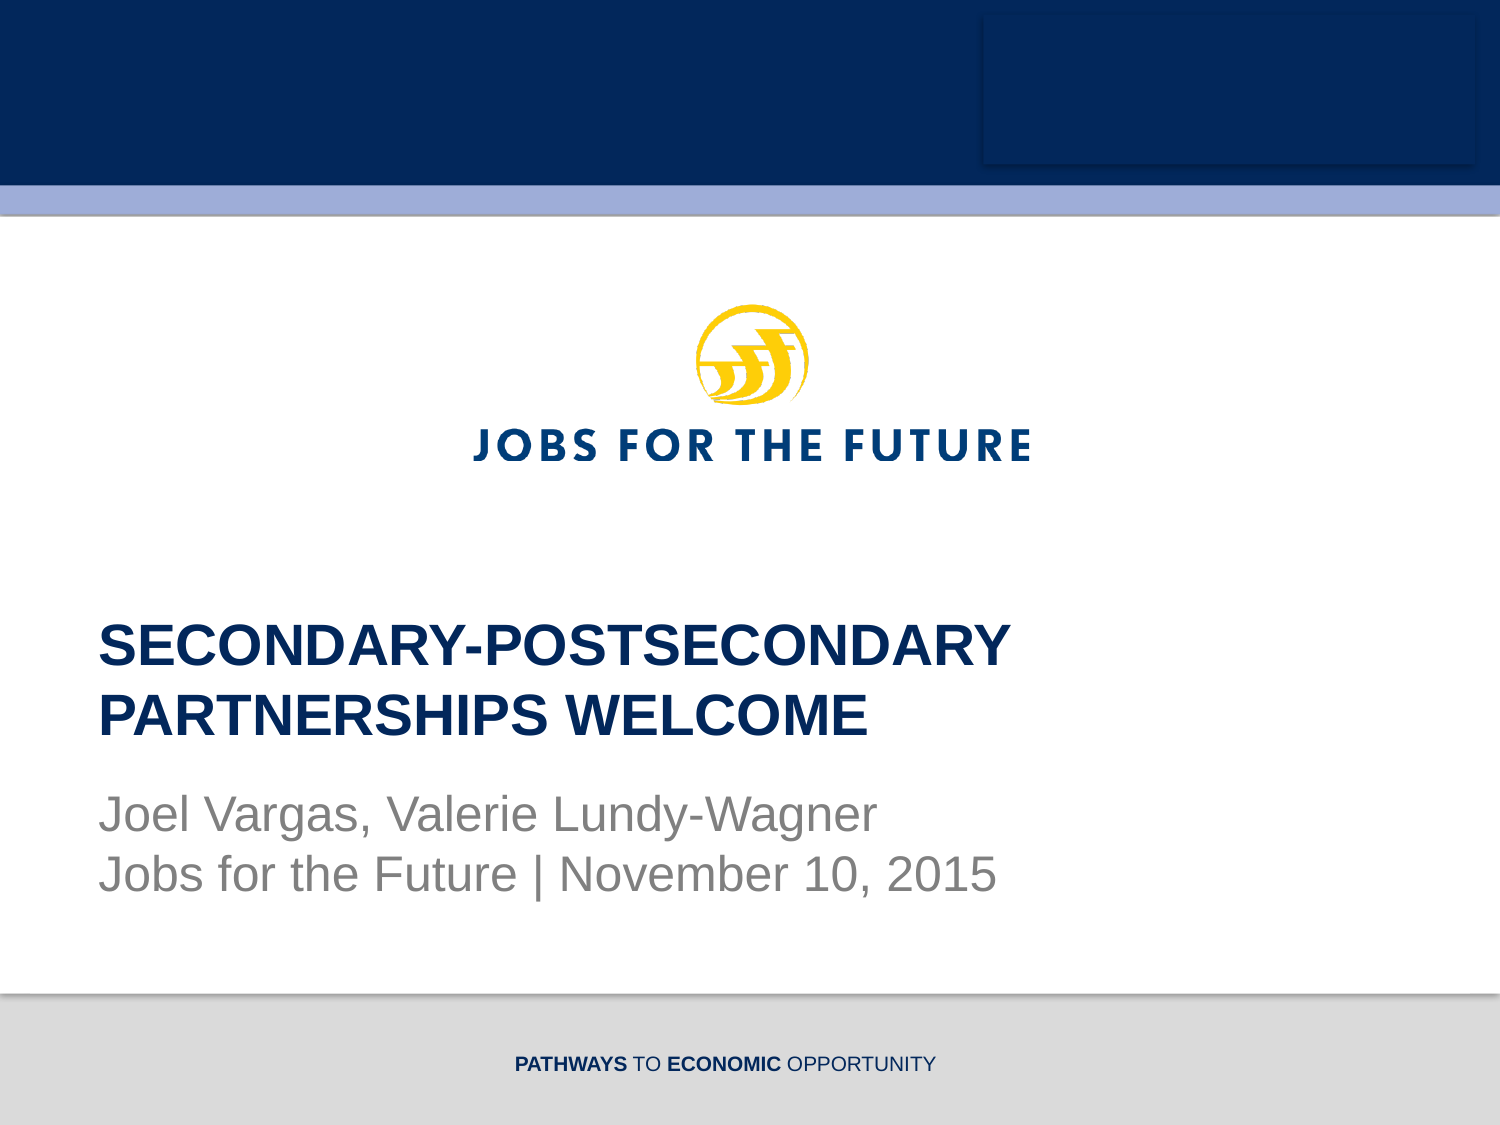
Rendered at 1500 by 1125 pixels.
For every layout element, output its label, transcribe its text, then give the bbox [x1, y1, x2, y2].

list Secondary-postsecondary Partnerships welcome [83, 599, 1442, 775]
title Joel Vargas, Valerie Lundy-Wagner Jobs for the Future | November 10, 2015 [83, 775, 1442, 998]
